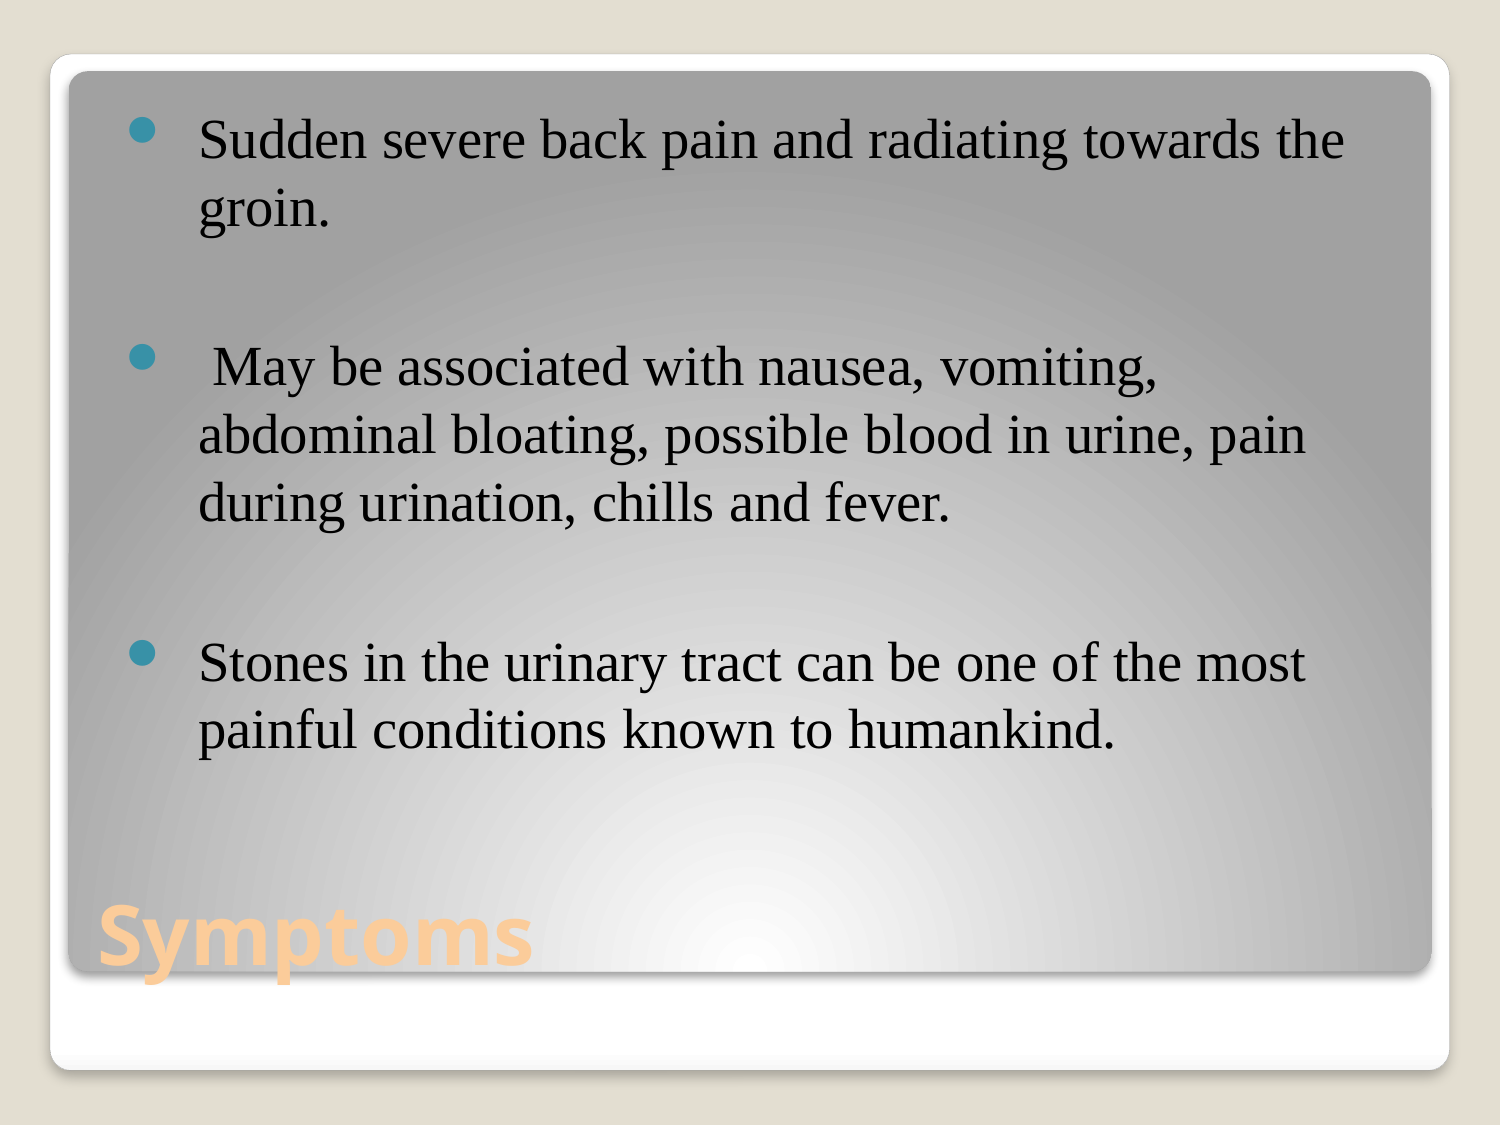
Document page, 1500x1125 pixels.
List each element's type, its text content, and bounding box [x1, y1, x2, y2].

list Sudden severe back pain and radiating towards the groin. May be associated with nausea, vomiting, abdominal bloating, possible blood in urine, pain during urination, chills and fever. Stones in the urinary tract can be one of the most painful conditions known to humankind. [82, 86, 1425, 774]
title Symptoms [82, 817, 1425, 990]
